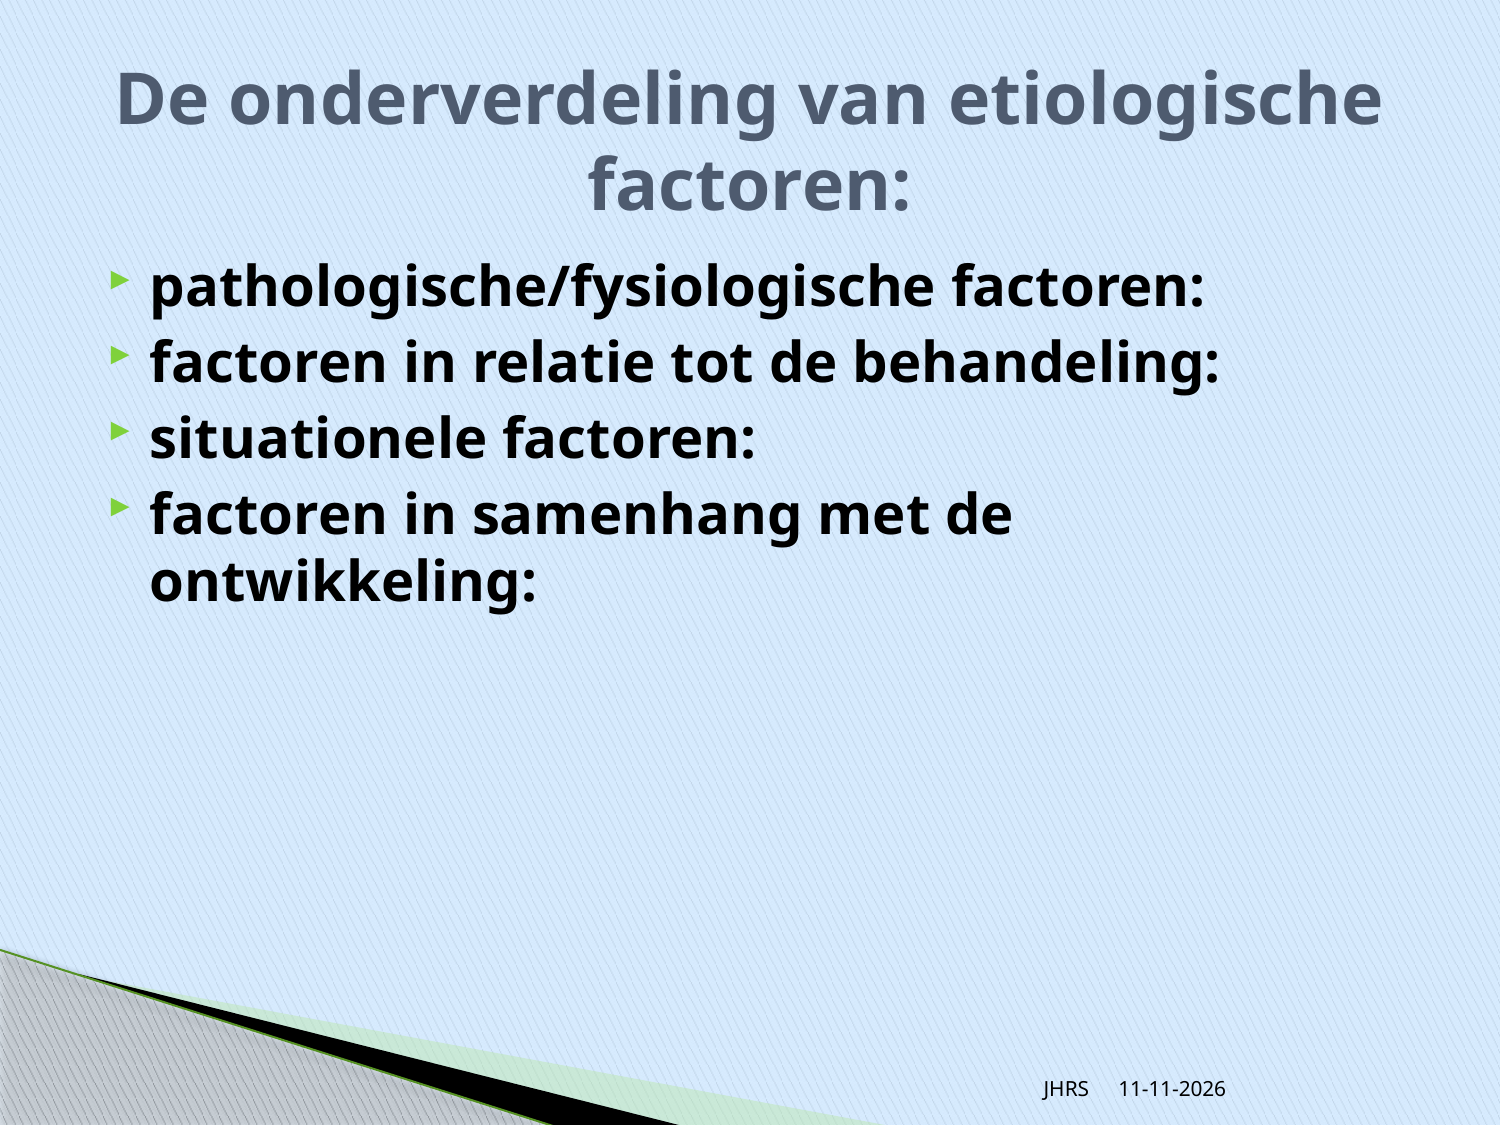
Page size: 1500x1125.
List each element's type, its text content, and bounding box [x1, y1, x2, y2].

footer JHRS [718, 1051, 1105, 1112]
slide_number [1105, 1051, 1419, 1112]
list pathologische/fysiologische factoren: factoren in relatie tot de behandeling: situationele factoren: factoren in samenhang met de ontwikkeling: [75, 243, 1425, 986]
title De onderverdeling van etiologische factoren: [75, 45, 1425, 233]
